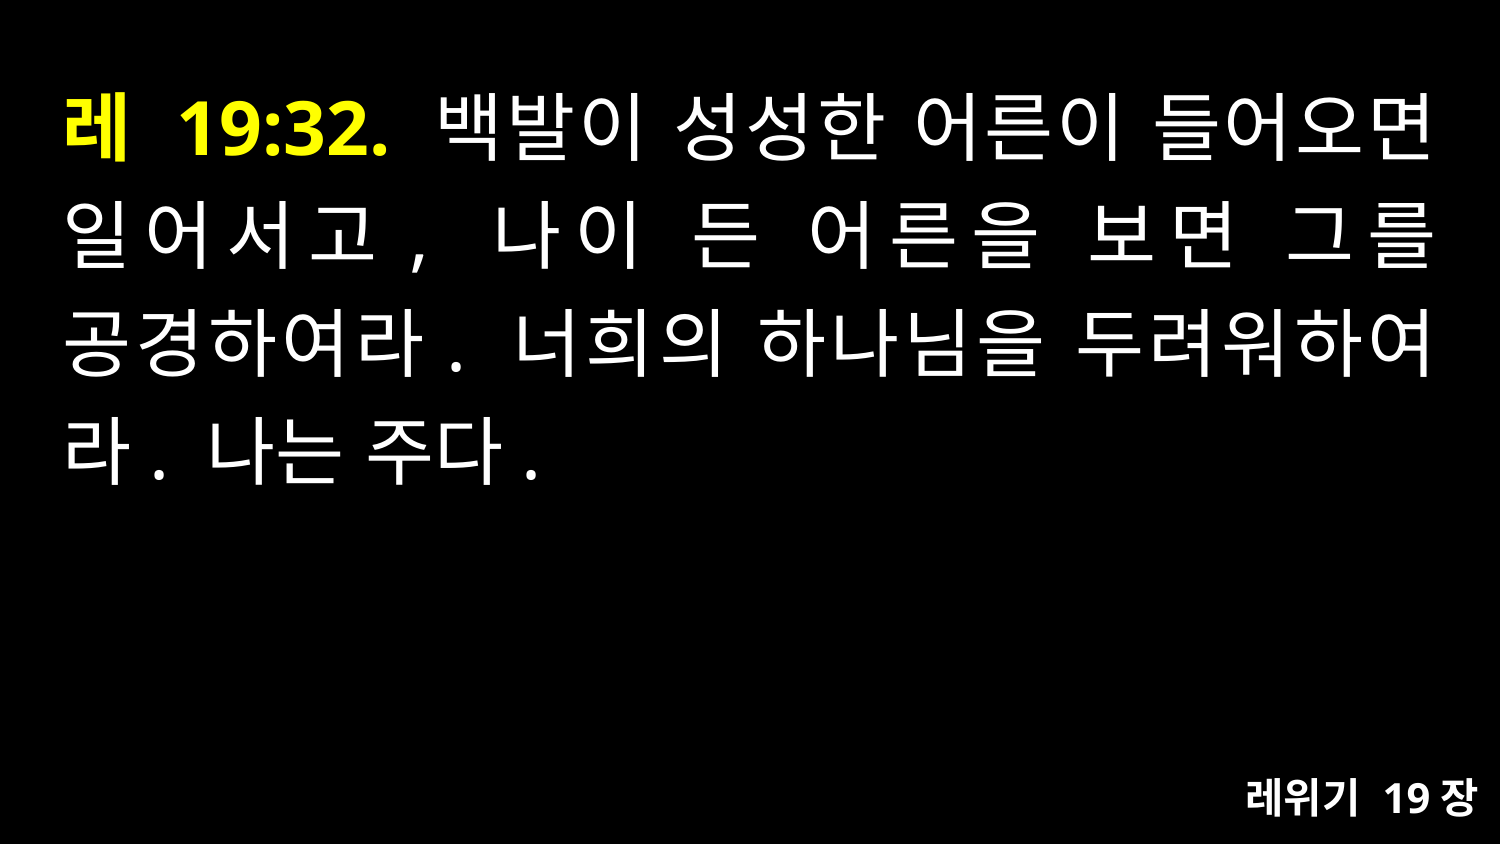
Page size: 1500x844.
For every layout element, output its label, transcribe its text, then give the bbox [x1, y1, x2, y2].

title 레 19:32. 백발이 성성한 어른이 들어오면 일어서고, 나이 든 어른을 보면 그를 공경하여라. 너희의 하나님을 두려워하여라. 나는 주다. [0, 0, 1500, 844]
subtitle 레위기 19장 [916, 770, 1500, 844]
